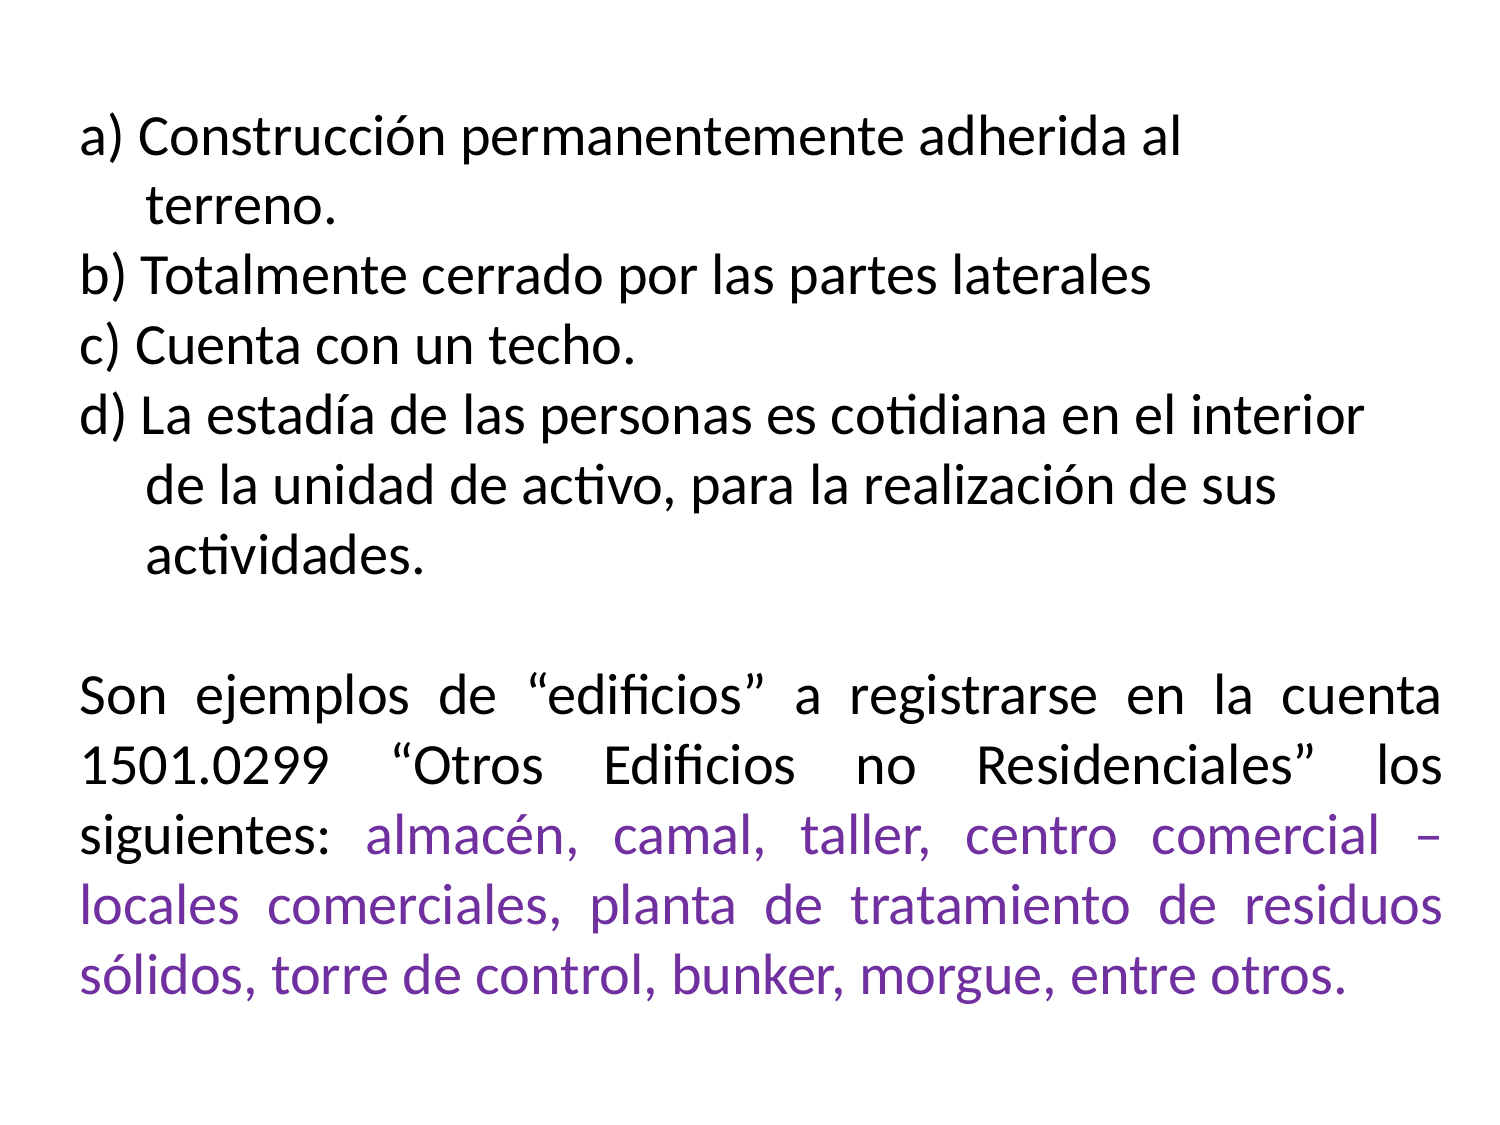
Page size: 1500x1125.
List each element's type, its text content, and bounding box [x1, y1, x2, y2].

text_box a) Construcción permanentemente adherida al terreno. b) Totalmente cerrado por las partes laterales c) Cuenta con un techo. d) La estadía de las personas es cotidiana en el interior de la unidad de activo, para la realización de sus actividades. Son ejemplos de “edificios” a registrarse en la cuenta 1501.0299 “Otros Edificios no Residenciales” los siguientes: almacén, camal, taller, centro comercial – locales comerciales, planta de tratamiento de residuos sólidos, torre de control, bunker, morgue, entre otros. [64, 89, 1459, 1014]
